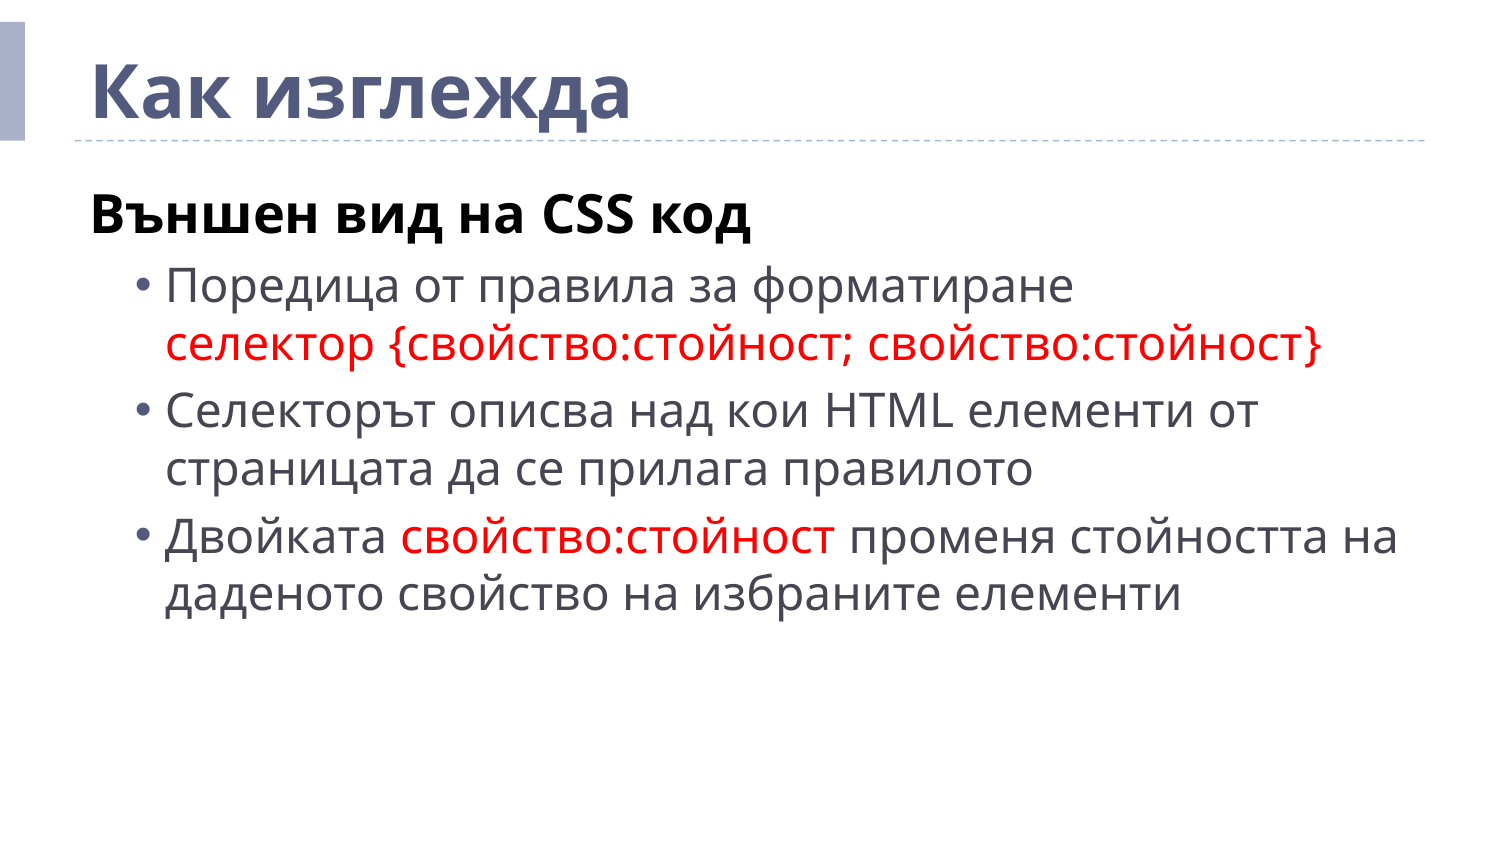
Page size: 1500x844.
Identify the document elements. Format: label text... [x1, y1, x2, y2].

list Външен вид на CSS код Поредица от правила за форматиране селектор {свойство:стойност; свойство:стойност} Селекторът описва над кои HTML елементи от страницата да се прилага правилото Двойката свойство:стойност променя стойността на даденото свойство на избраните елементи [75, 171, 1475, 835]
title Как изглежда [75, 18, 1475, 141]
